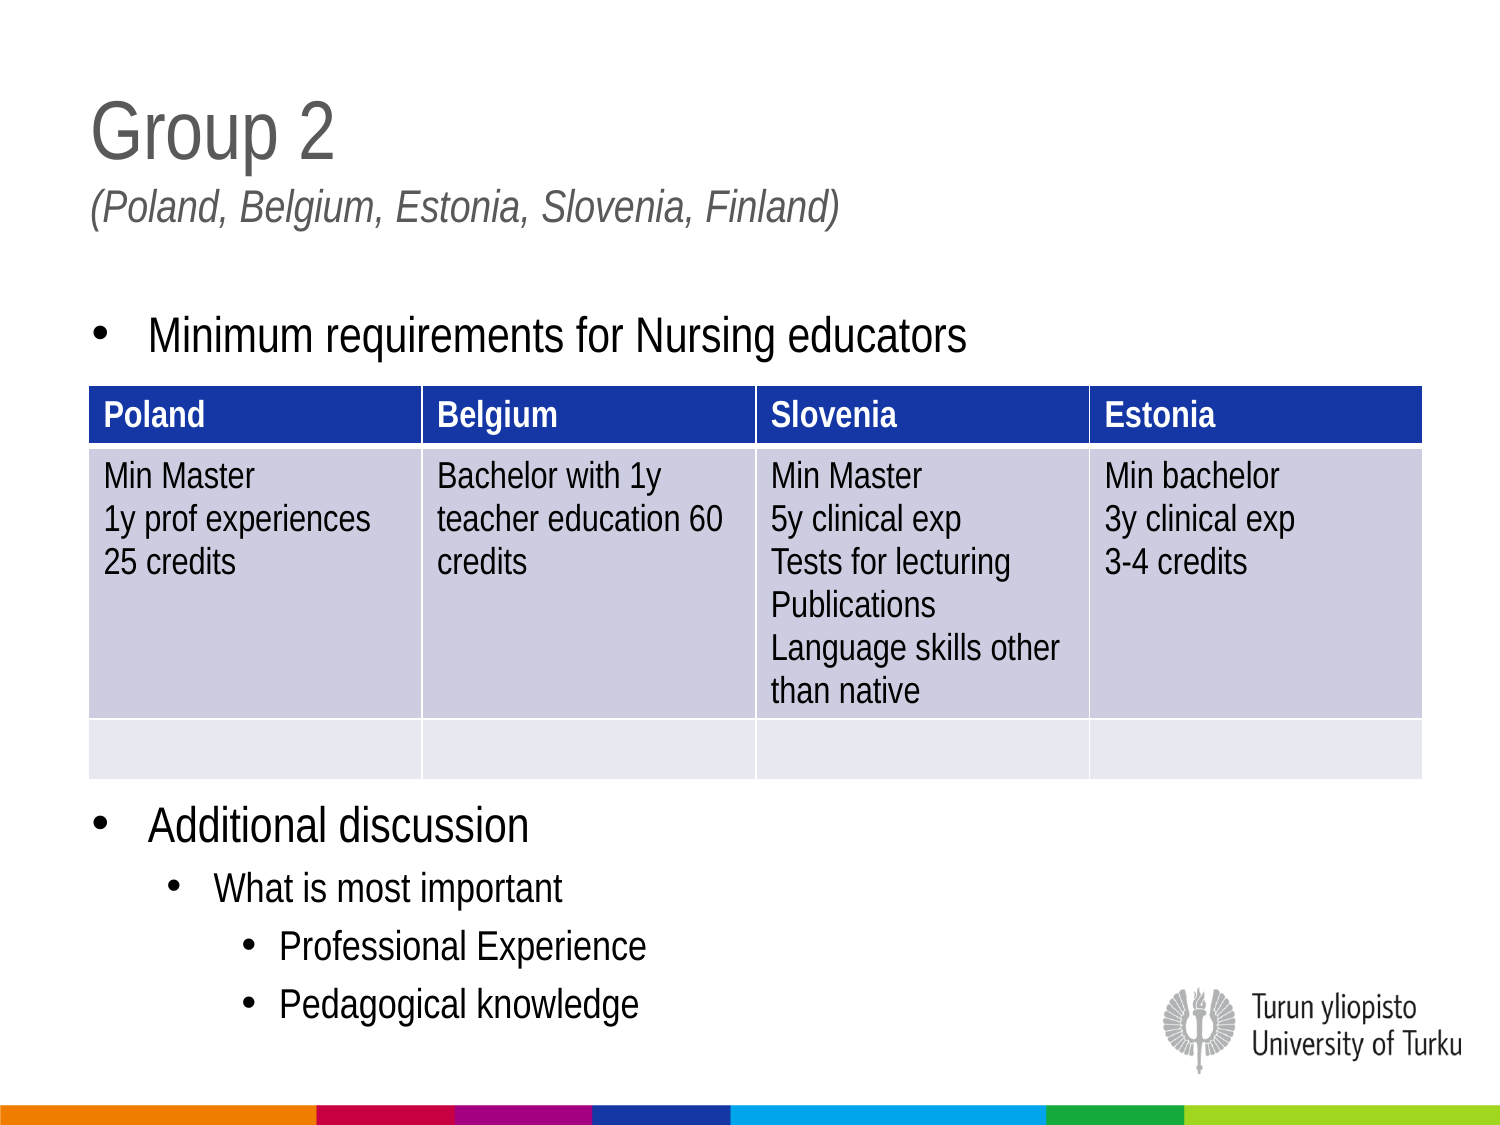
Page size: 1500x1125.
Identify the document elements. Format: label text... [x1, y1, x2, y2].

picture [1163, 987, 1461, 1074]
table_cell [1090, 720, 1422, 779]
table_cell [757, 720, 1089, 779]
list Minimum requirements for Nursing educators Additional discussion What is most important Professional Experience Pedagogical knowledge [76, 294, 1424, 1067]
table_header Estonia [1090, 386, 1422, 443]
table_cell [423, 720, 755, 779]
title Group 2 (Poland, Belgium, Estonia, Slovenia, Finland) [75, 60, 1424, 248]
picture [1047, 1105, 1500, 1125]
picture [0, 1105, 730, 1125]
table_cell Bachelor with 1y teacher education 60 credits [423, 449, 755, 718]
table_header Poland [89, 386, 421, 443]
table_cell Min bachelor 3y clinical exp 3-4 credits [1090, 449, 1422, 718]
table_header Belgium [423, 386, 755, 443]
table_header Slovenia [757, 386, 1089, 443]
table_cell Min Master 5y clinical exp Tests for lecturing Publications Language skills other than native [757, 449, 1089, 718]
table_cell Min Master 1y prof experiences 25 credits [89, 449, 421, 718]
table_cell [89, 720, 421, 779]
